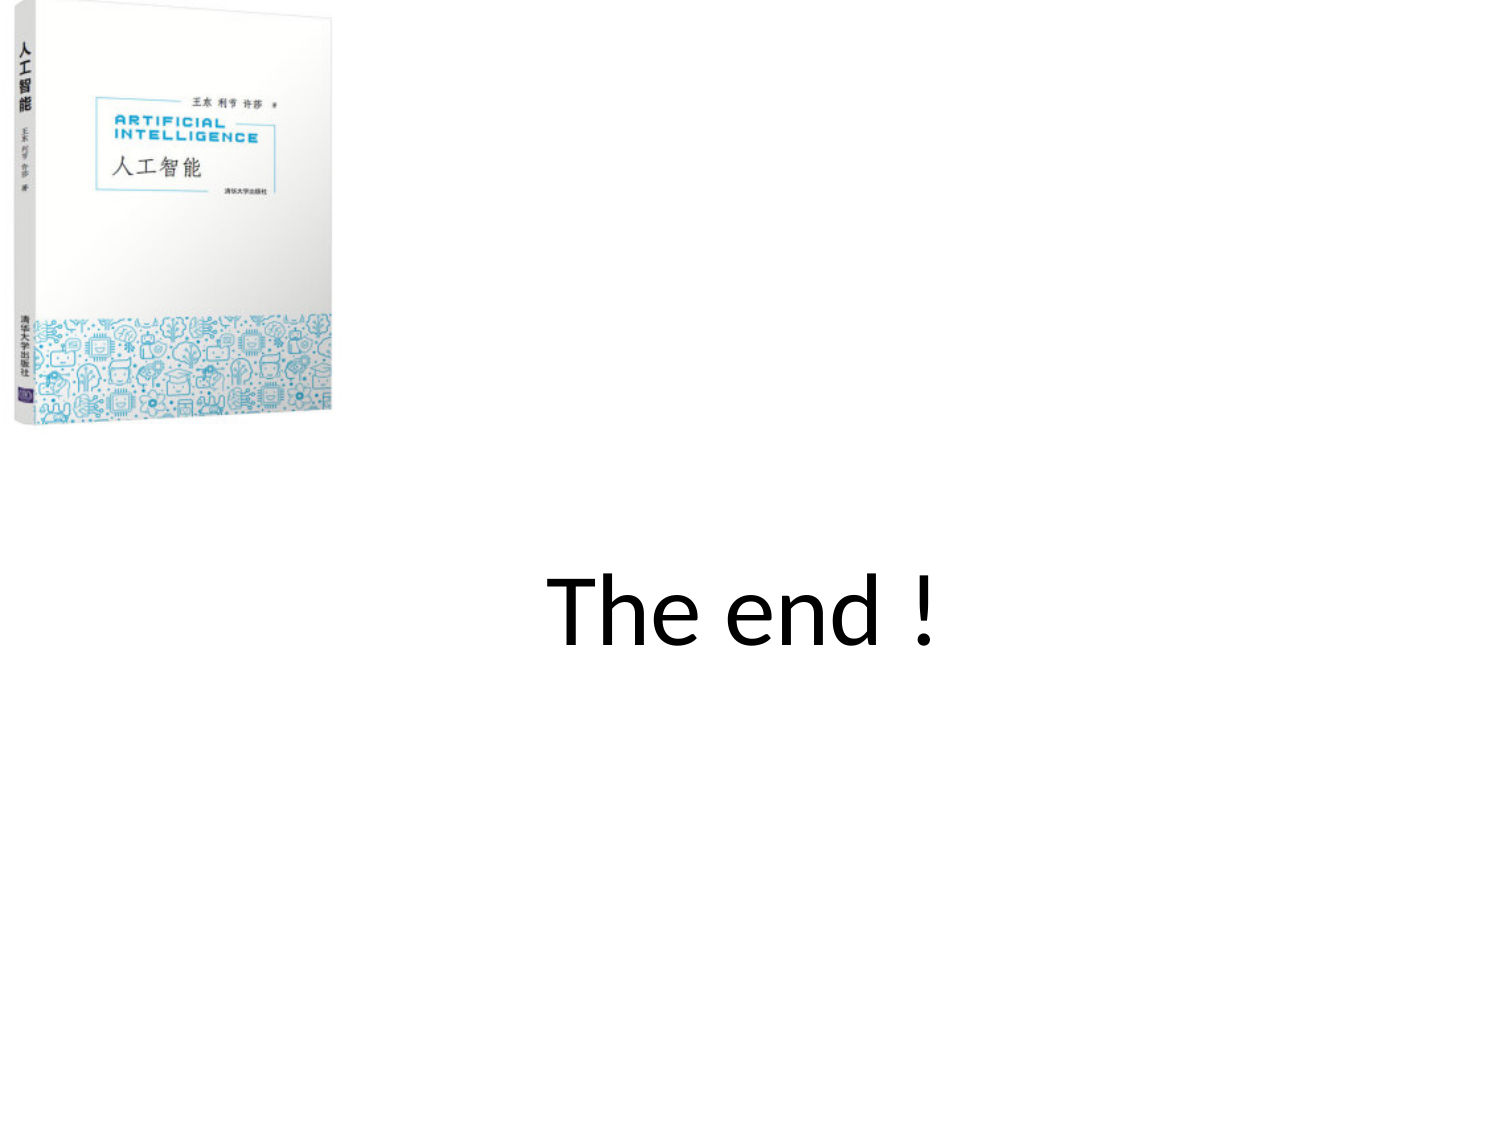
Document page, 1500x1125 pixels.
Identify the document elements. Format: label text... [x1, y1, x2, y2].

picture [0, 0, 393, 443]
text_box The end ! [531, 534, 956, 674]
